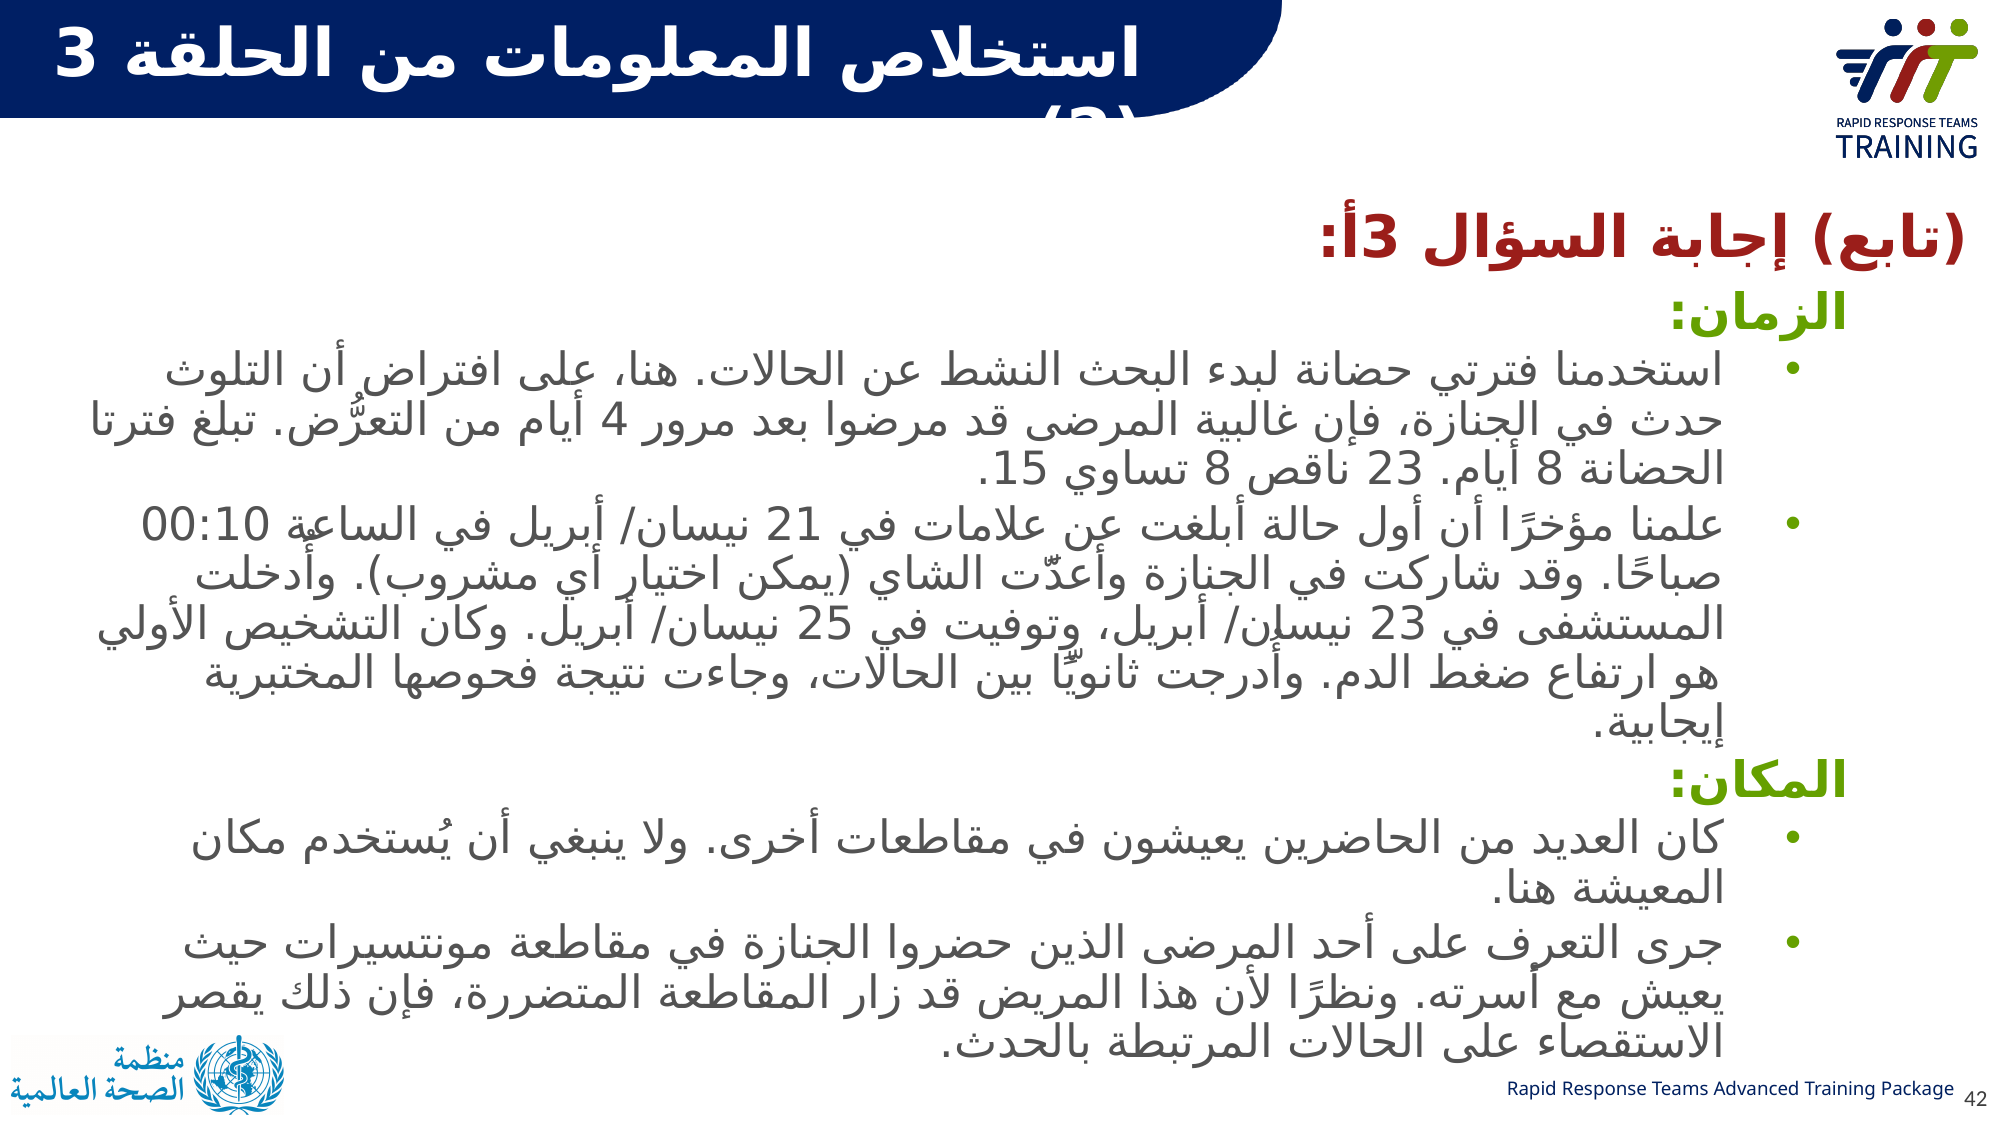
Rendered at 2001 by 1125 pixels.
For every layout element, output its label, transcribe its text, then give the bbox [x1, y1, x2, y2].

text_box (تابع) إجابة السؤال 3أ: [1282, 199, 1987, 278]
text_box استخلاص المعلومات من الحلقة 3 (2) [6, 1, 1152, 177]
picture [11, 1035, 284, 1115]
picture [241, 1050, 247, 1059]
list الزمان: استخدمنا فترتي حضانة لبدء البحث النشط عن الحالات. هنا، على افتراض أن التلوث حدث في الجنازة، فإن غالبية المرضى قد مرضوا بعد مرور 4 أيام من التعرُّض. تبلغ فترتا الحضانة 8 أيام. 23 ناقص 8 تساوي 15. علمنا مؤخرًا أن أول حالة أبلغت عن علامات في 21 نيسان/ أبريل في الساعة 00:10 صباحًا. وقد شاركت في الجنازة وأعدَّت الشاي (يمكن اختيار أي مشروب). وأُدخلت المستشفى في 23 نيسان/ أبريل، وتوفيت في 25 نيسان/ أبريل. وكان التشخيص الأولي هو ارتفاع ضغط الدم. وأُدرجت ثانويًّا بين الحالات، وجاءت نتيجة فحوصها المختبرية إيجابية. المكان: كان العديد من الحاضرين يعيشون في مقاطعات أخرى. ولا ينبغي أن يُستخدم مكان المعيشة هنا. جرى التعرف على أحد المرضى الذين حضروا الجنازة في مقاطعة مونتسيرات حيث يعيش مع أسرته. ونظرًا لأن هذا المريض قد زار المقاطعة المتضررة، فإن ذلك يقصر الاستقصاء على الحالات المرتبطة بالحدث. [71, 278, 1893, 975]
picture [1835, 19, 1978, 167]
picture [0, 0, 1282, 118]
